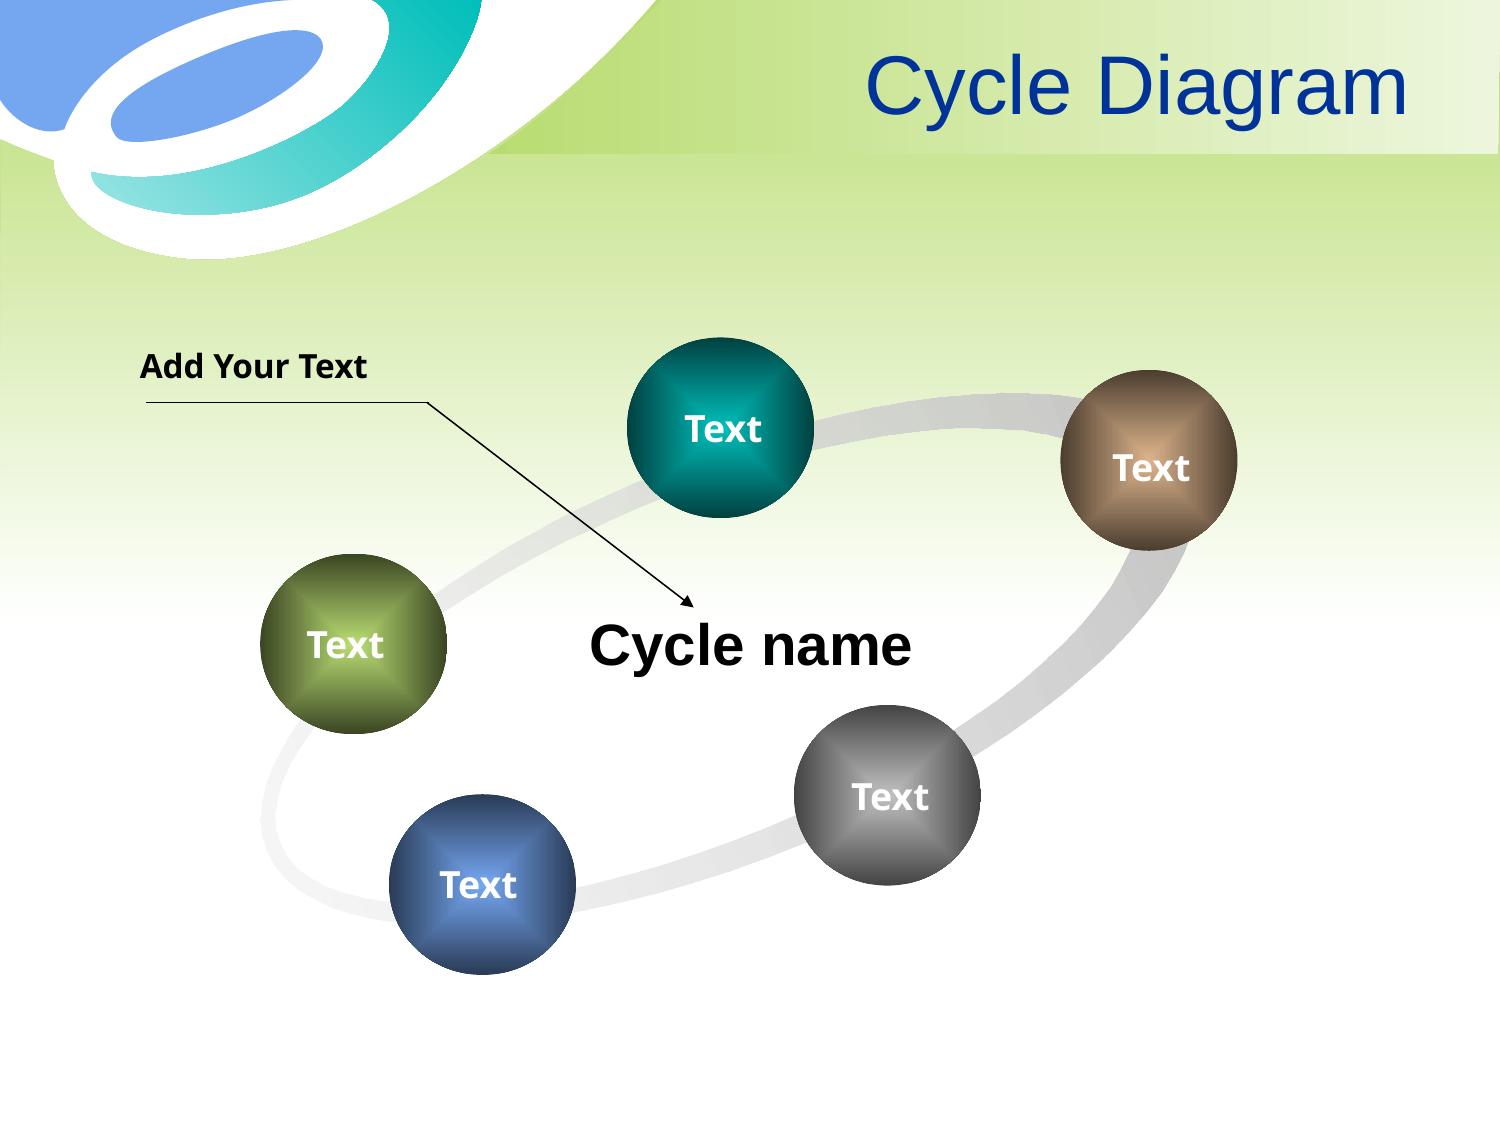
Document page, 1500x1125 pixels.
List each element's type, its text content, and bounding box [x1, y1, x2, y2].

title Cycle Diagram [99, 24, 1425, 138]
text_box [124, 337, 1238, 976]
